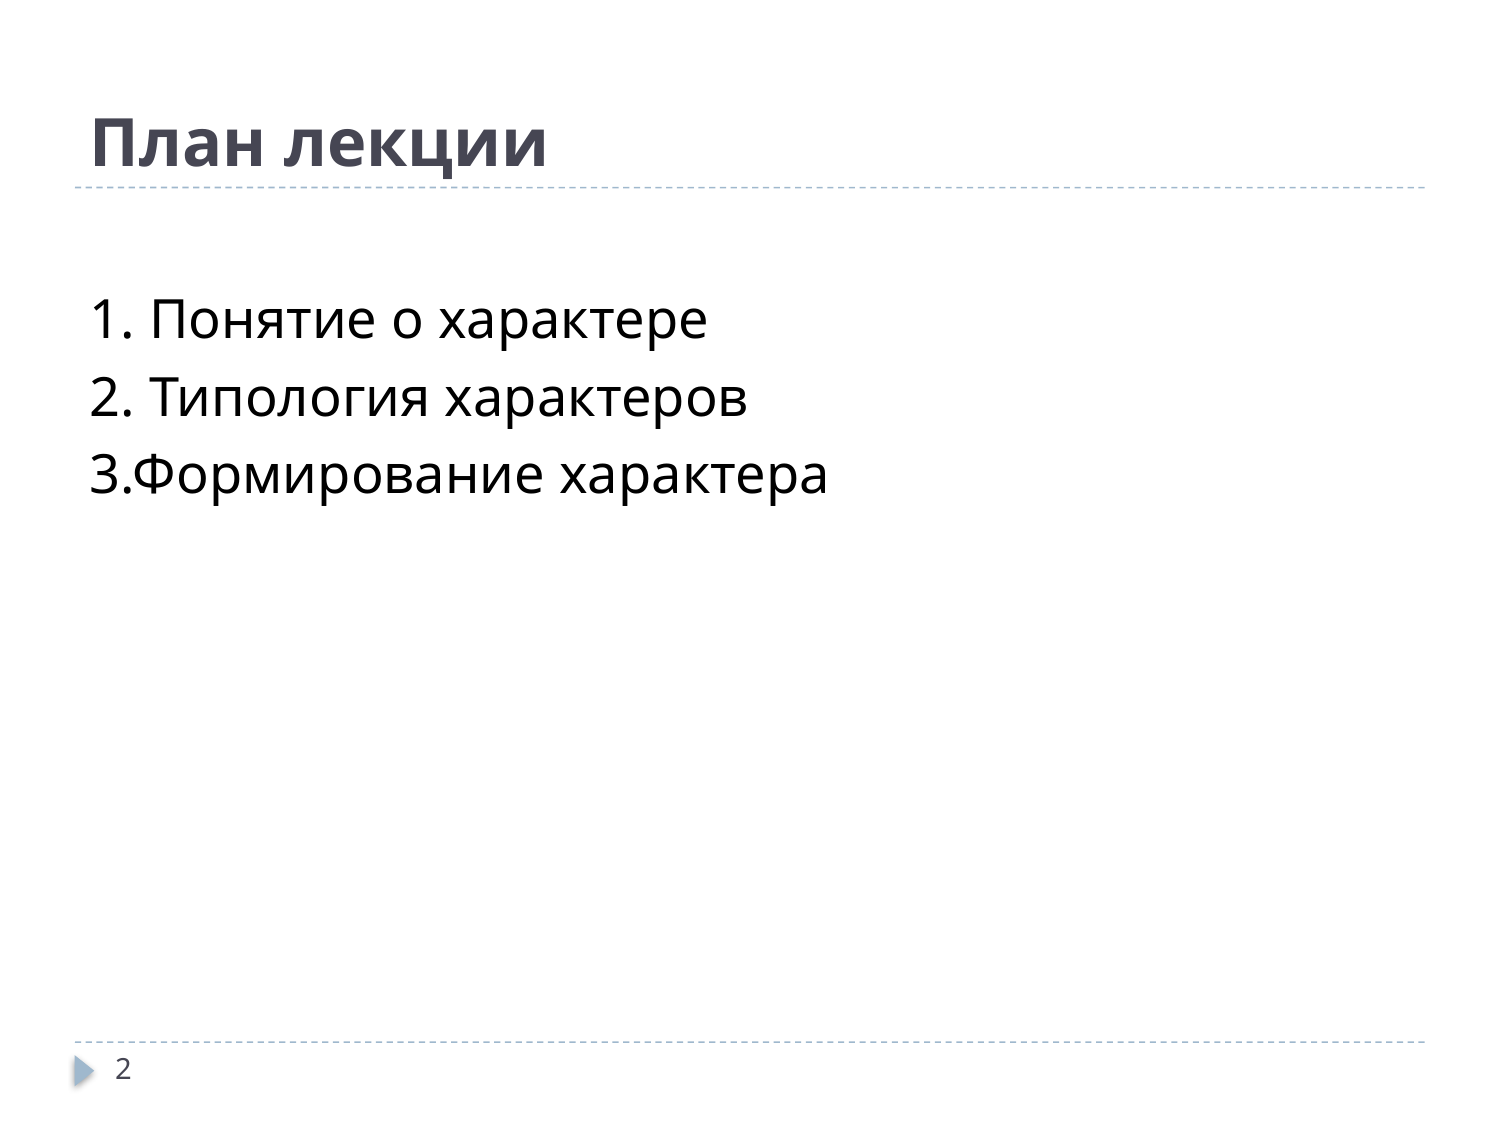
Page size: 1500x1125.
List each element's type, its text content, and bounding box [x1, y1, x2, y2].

title План лекции [75, 24, 1425, 188]
slide_number 2 [100, 1042, 426, 1103]
list 1. Понятие о характере 2. Типология характеров 3.Формирование характера [75, 200, 1425, 1010]
